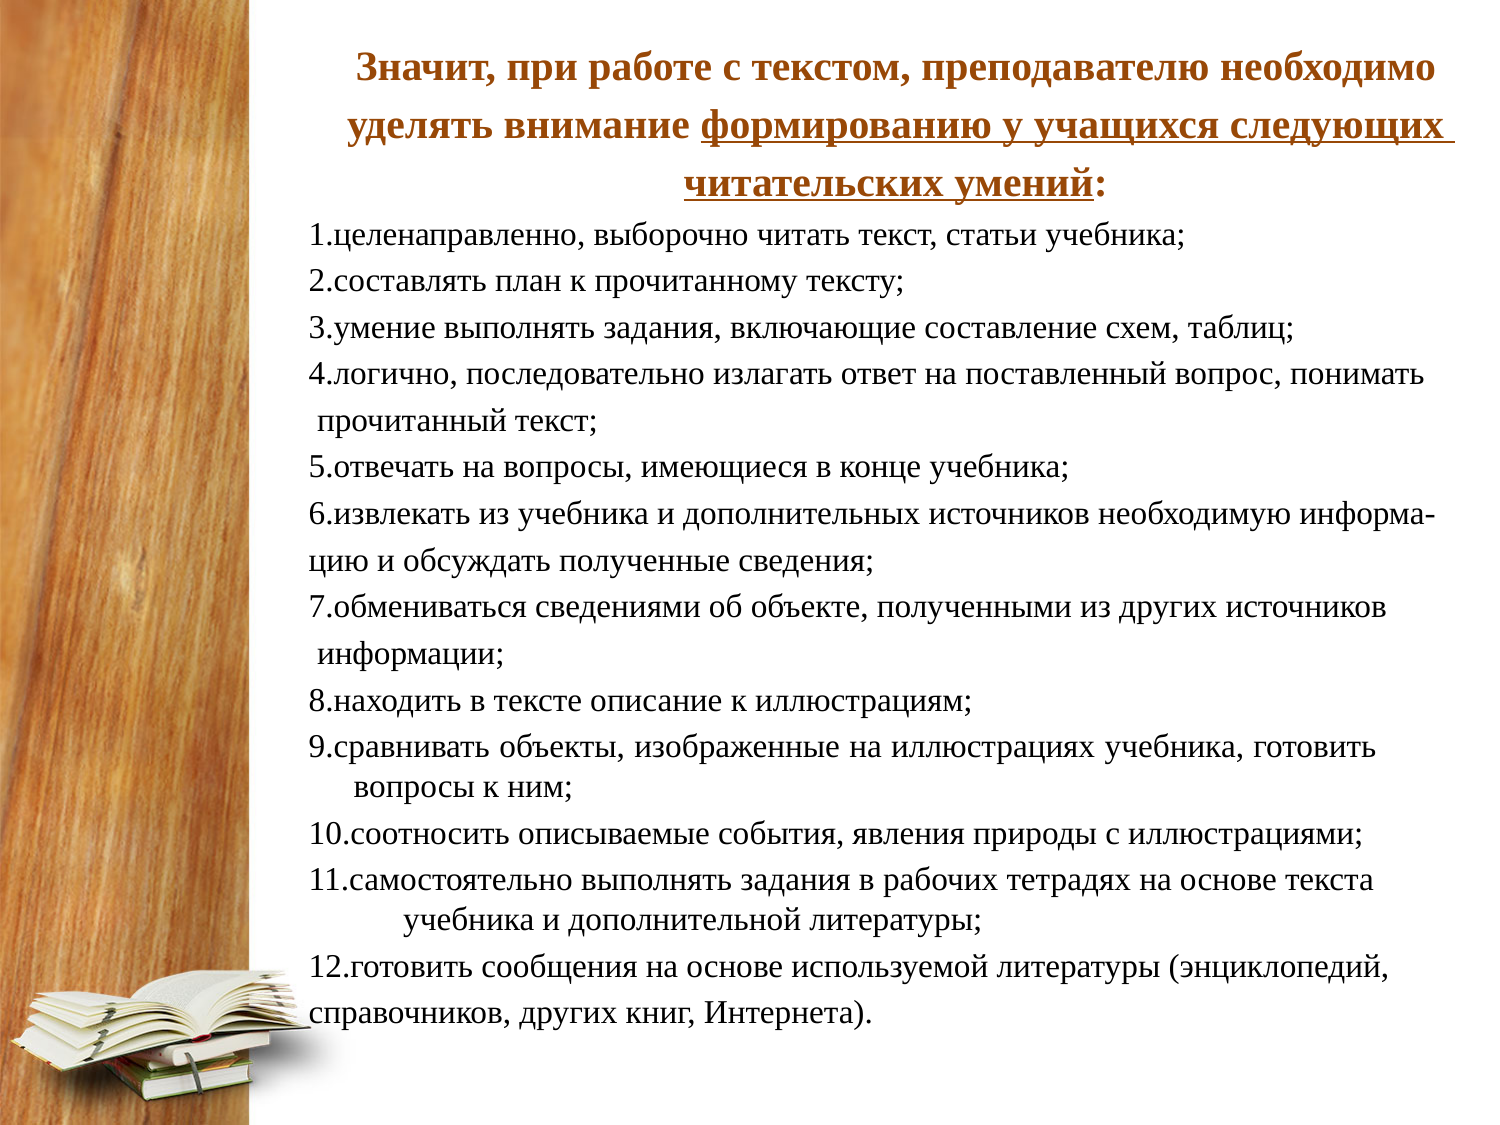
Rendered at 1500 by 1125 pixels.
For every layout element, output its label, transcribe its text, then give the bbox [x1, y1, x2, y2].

list Значит, при работе с текстом, преподавателю необходимо уделять внимание формированию у учащихся следующих читательских умений: 1.целенаправленно, выборочно читать текст, статьи учебника; 2.составлять план к прочитанному тексту; 3.умение выполнять задания, включающие составление схем, таблиц; 4.логично, последовательно излагать ответ на поставленный вопрос, понимать прочитанный текст; 5.отвечать на вопросы, имеющиеся в конце учебника; 6.извлекать из учебника и дополнительных источников необходимую информа- цию и обсуждать полученные сведения; 7.обмениваться сведениями об объекте, полученными из других источников информации; 8.находить в тексте описание к иллюстрациям; 9.сравнивать объекты, изображенные на иллюстрациях учебника, готовить вопросы к ним; 10.соотносить описываемые события, явления природы с иллюстрациями; 11.самостоятельно выполнять задания в рабочих тетрадях на основе текста учебника и дополнительной литературы; 12.готовить сообщения на основе используемой литературы (энциклопедий, справочников, других книг, Интернета). [243, 30, 1498, 1125]
picture [0, 0, 1500, 1125]
